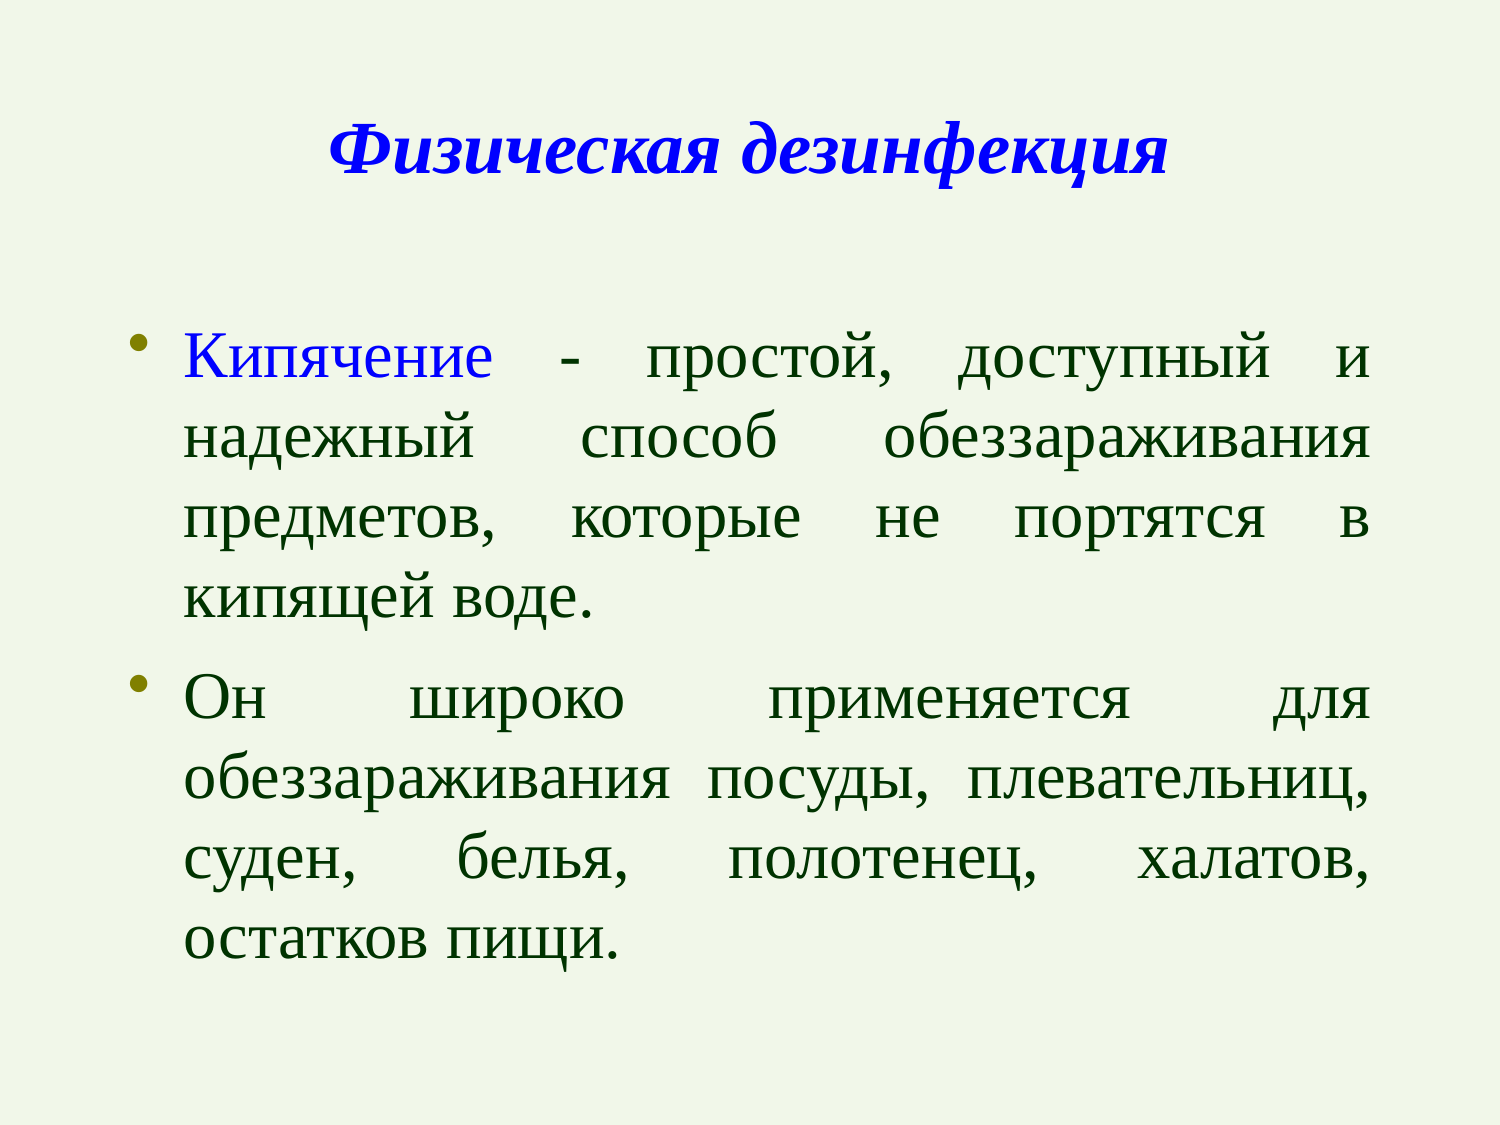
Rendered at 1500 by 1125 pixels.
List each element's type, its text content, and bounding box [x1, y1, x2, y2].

list Кипячение - простой, доступный и надежный способ обеззараживания предметов, которые не портятся в кипящей воде. Он широко применяется для обеззараживания посуды, плевательниц, суден, белья, полотенец, халатов, остатков пищи. [112, 303, 1388, 979]
title Физическая дезинфекция [112, 50, 1388, 238]
